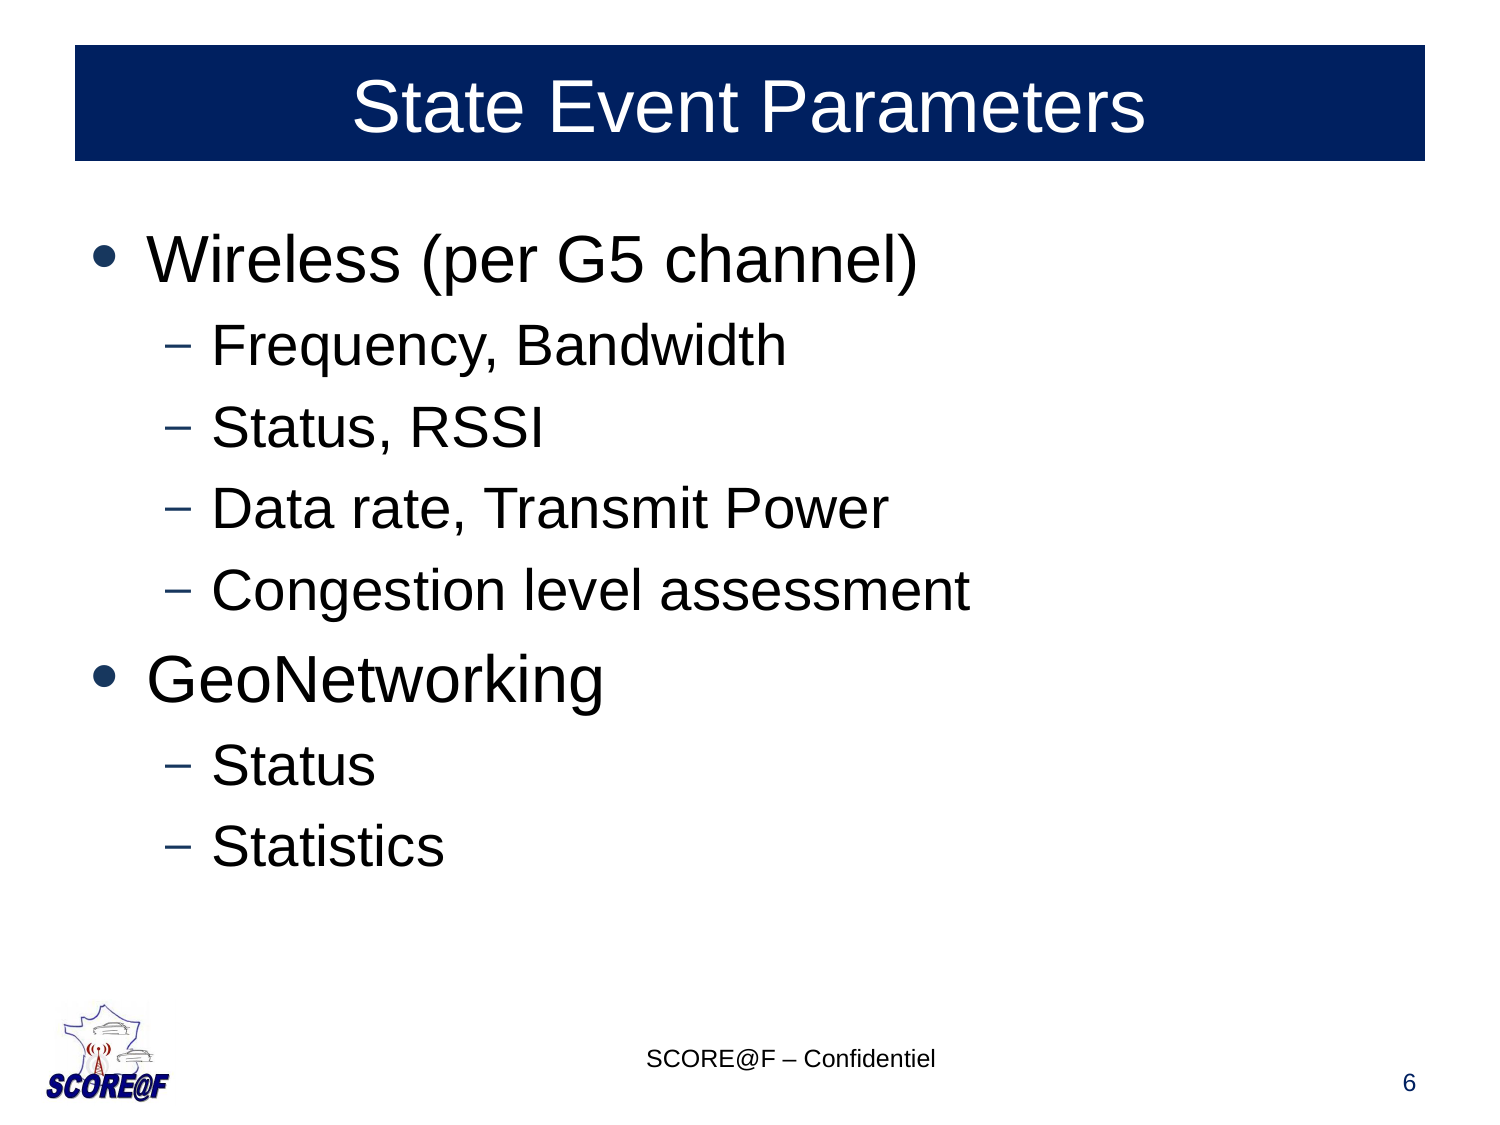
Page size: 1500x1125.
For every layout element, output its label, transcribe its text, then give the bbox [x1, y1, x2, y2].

title State Event Parameters [75, 45, 1425, 161]
picture [41, 999, 176, 1106]
list Wireless (per G5 channel) Frequency, Bandwidth Status, RSSI Data rate, Transmit Power Congestion level assessment GeoNetworking Status Statistics [75, 208, 1425, 951]
